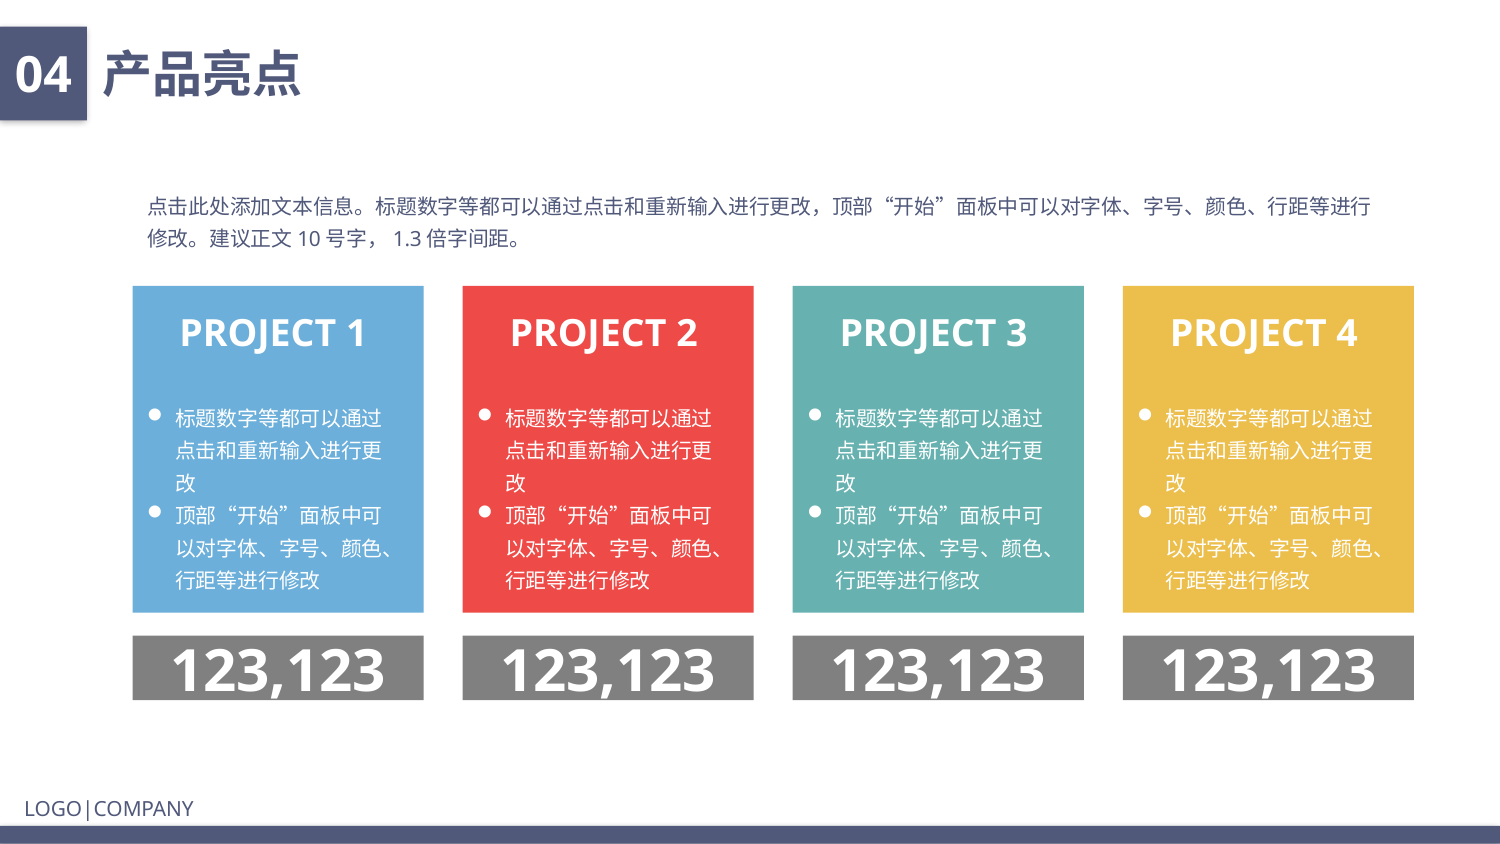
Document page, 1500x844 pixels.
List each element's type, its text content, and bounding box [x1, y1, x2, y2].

text_box 123,123 [460, 633, 756, 702]
text_box LOGO|COMPANY [9, 787, 209, 828]
text_box 标题数字等都可以通过点击和重新输入进行更改 顶部“开始”面板中可以对字体、字号、颜色、行距等进行修改 [132, 390, 417, 600]
text_box 123,123 [791, 633, 1086, 702]
text_box PROJECT 4 [1135, 301, 1392, 362]
text_box PROJECT 2 [475, 301, 732, 362]
text_box PROJECT 3 [805, 301, 1062, 362]
text_box [791, 284, 1086, 615]
text_box 标题数字等都可以通过点击和重新输入进行更改 顶部“开始”面板中可以对字体、字号、颜色、行距等进行修改 [462, 390, 747, 600]
text_box [1121, 284, 1416, 615]
text_box 点击此处添加文本信息。标题数字等都可以通过点击和重新输入进行更改，顶部“开始”面板中可以对字体、字号、颜色、行距等进行修改。建议正文10号字，1.3倍字间距。 [132, 178, 1392, 259]
text_box PROJECT 1 [145, 301, 402, 362]
text_box 123,123 [1121, 633, 1416, 702]
text_box [460, 284, 756, 615]
text_box 标题数字等都可以通过点击和重新输入进行更改 顶部“开始”面板中可以对字体、字号、颜色、行距等进行修改 [1122, 390, 1407, 600]
text_box 123,123 [130, 633, 426, 702]
text_box [130, 284, 426, 615]
text_box 标题数字等都可以通过点击和重新输入进行更改 顶部“开始”面板中可以对字体、字号、颜色、行距等进行修改 [792, 390, 1077, 600]
text_box [0, 825, 1500, 844]
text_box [0, 26, 320, 121]
